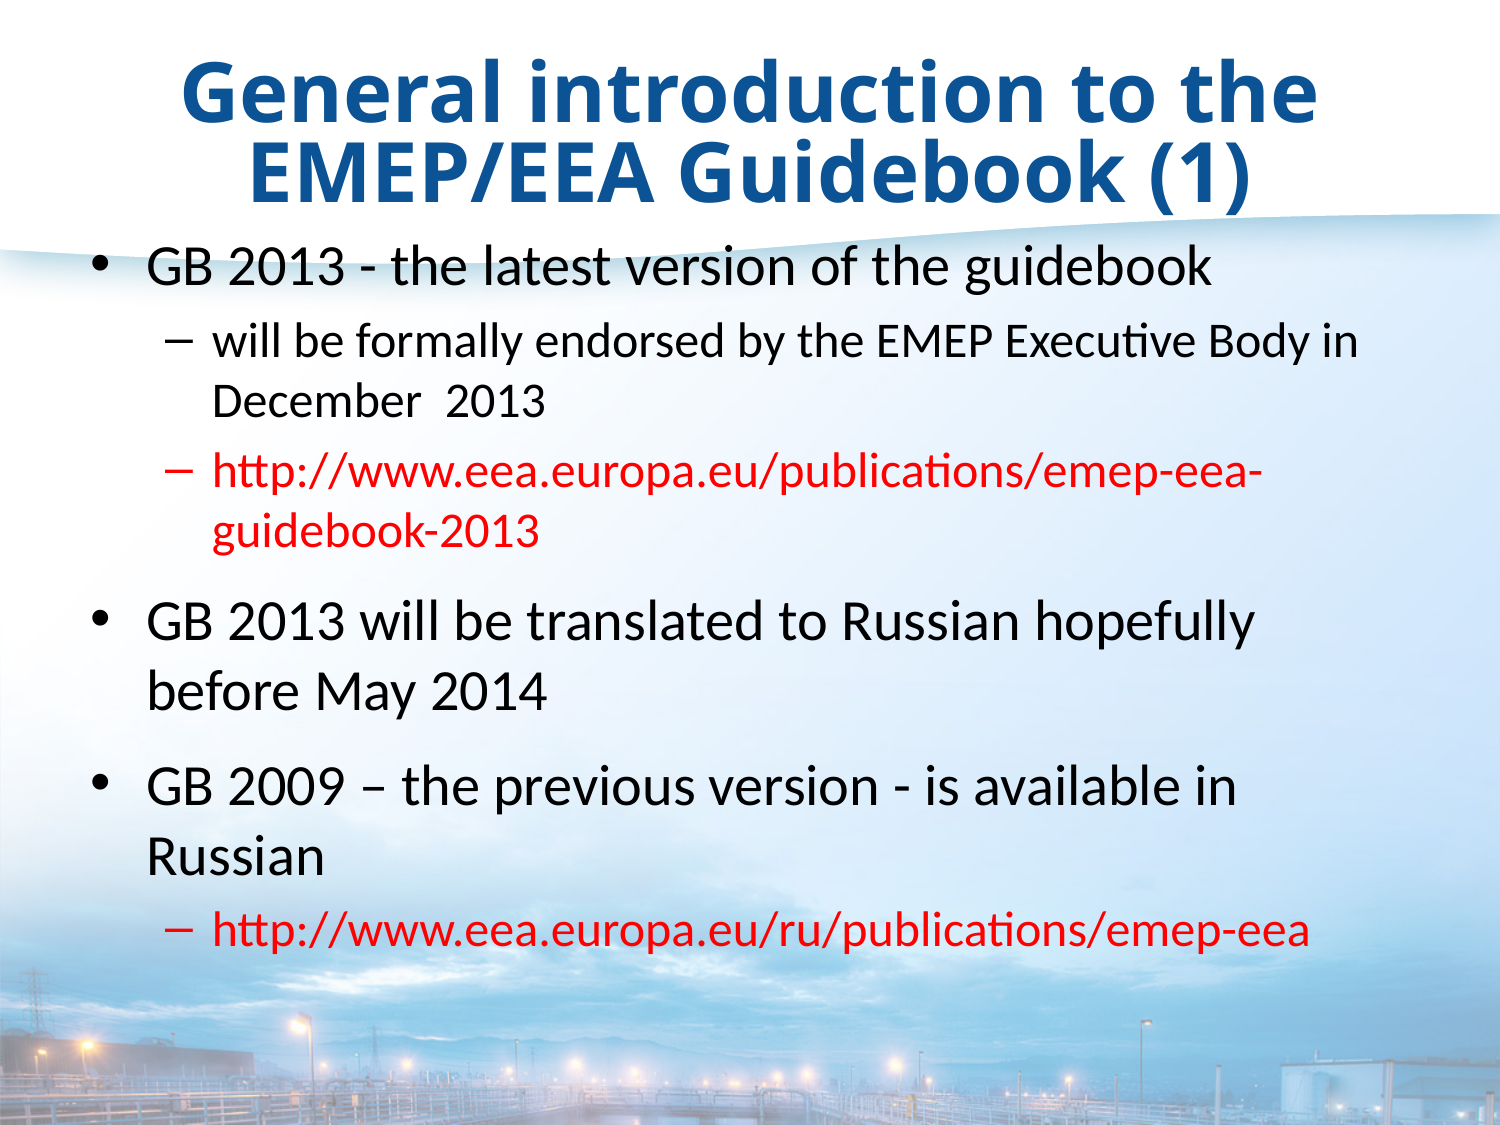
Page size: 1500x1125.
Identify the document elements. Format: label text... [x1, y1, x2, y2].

title General introduction to the EMEP/EEA Guidebook (1) [75, 45, 1425, 219]
list GB 2013 - the latest version of the guidebook will be formally endorsed by the EMEP Executive Body in December 2013 http://www.eea.europa.eu/publications/emep-eea-guidebook-2013 GB 2013 will be translated to Russian hopefully before May 2014 GB 2009 – the previous version - is available in Russian http://www.eea.europa.eu/ru/publications/emep-eea [75, 219, 1425, 1047]
picture [0, 215, 1500, 1125]
